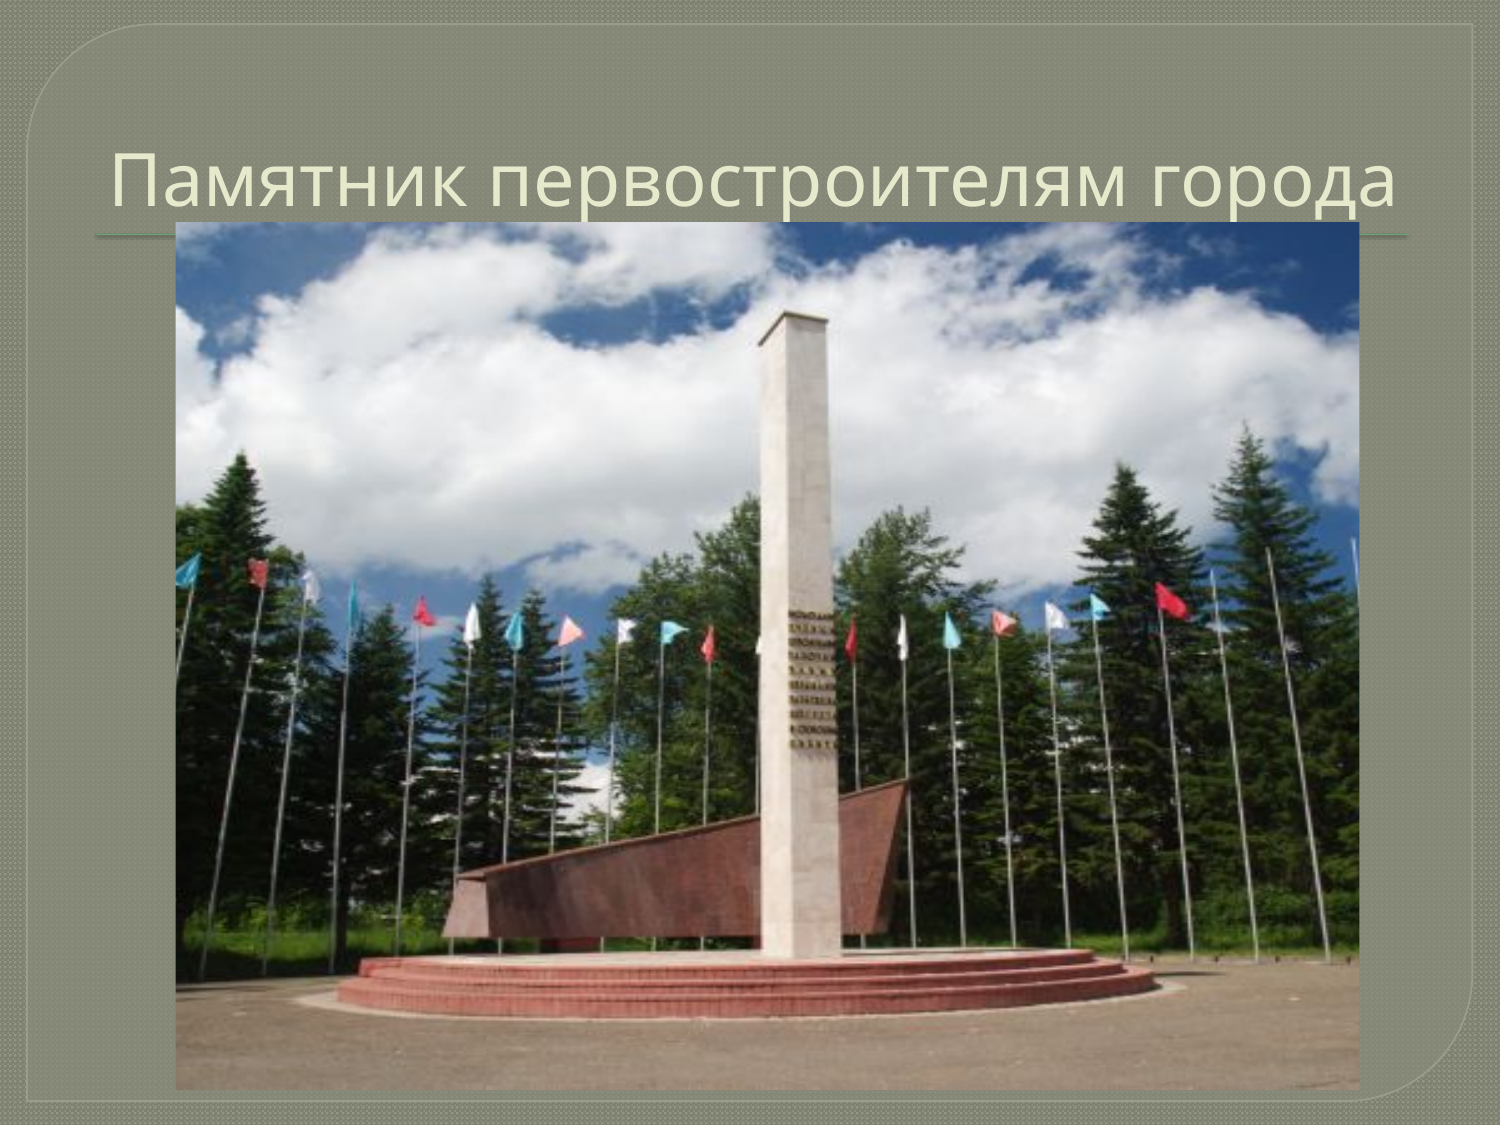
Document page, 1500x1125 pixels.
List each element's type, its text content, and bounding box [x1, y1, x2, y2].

title Памятник первостроителям города [75, 41, 1425, 230]
picture [175, 222, 1360, 1090]
